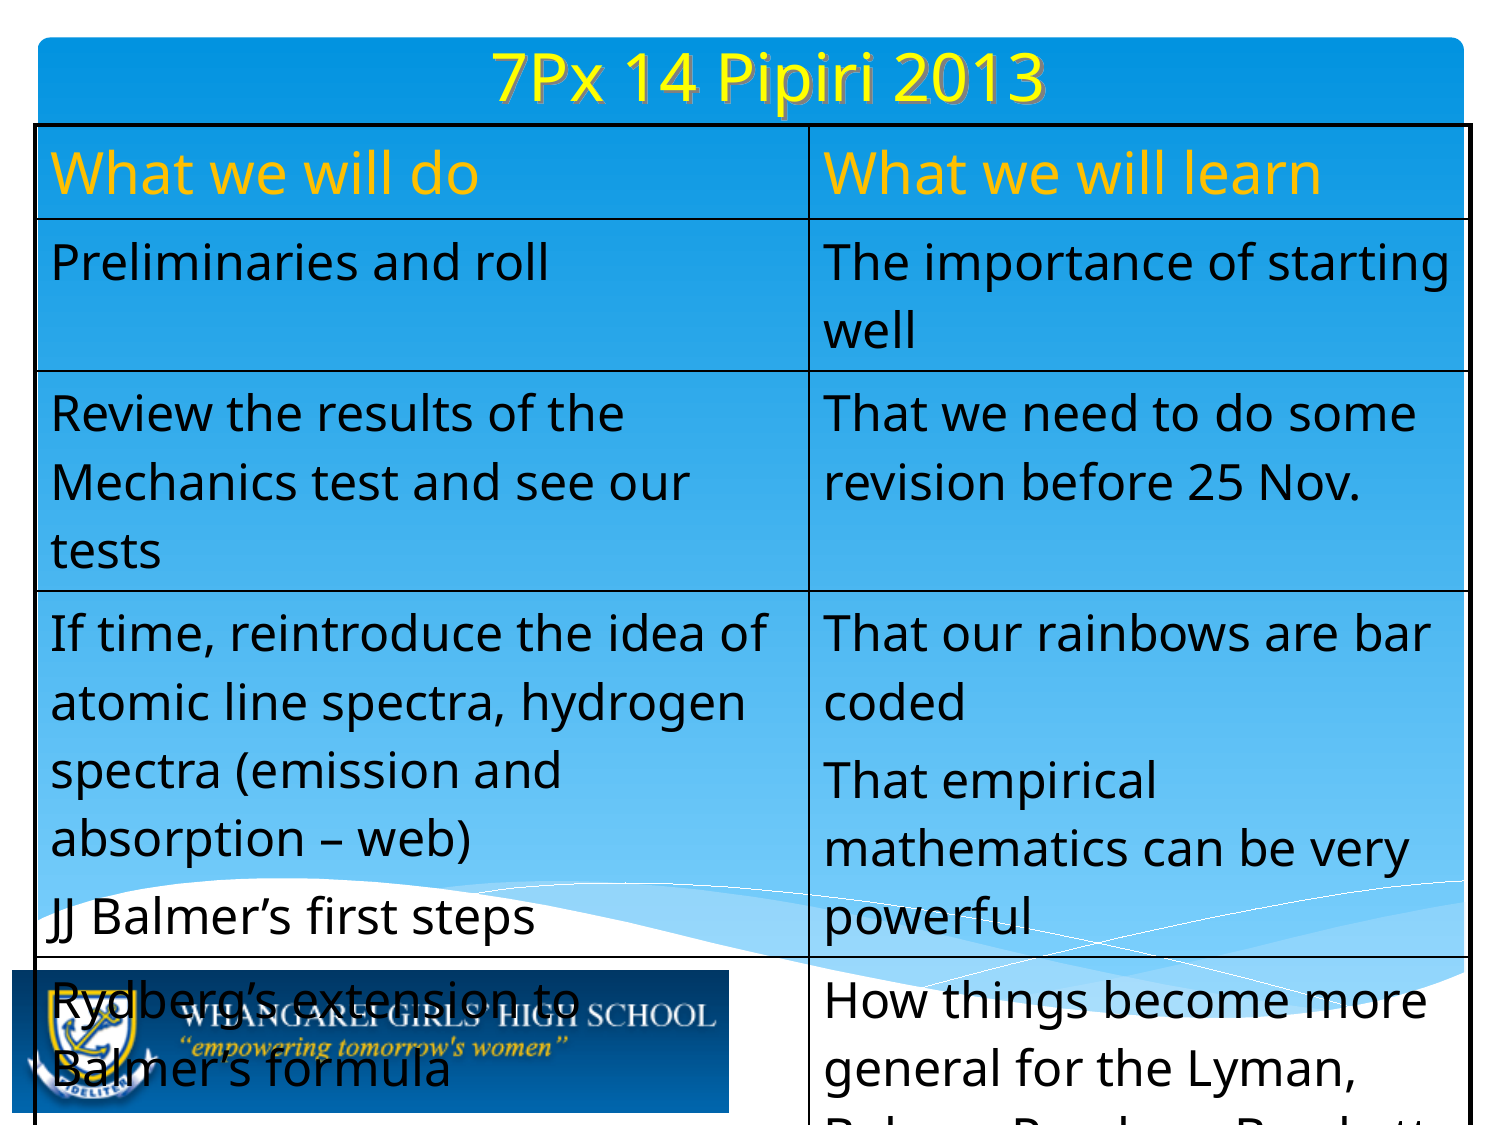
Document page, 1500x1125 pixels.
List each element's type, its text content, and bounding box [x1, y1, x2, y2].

text_box 7Px 14 Pipiri 2013 [162, 24, 1375, 123]
table_cell The importance of starting well [810, 220, 1468, 370]
table_cell If time, reintroduce the idea of atomic line spectra, hydrogen spectra (emission and absorption – web) JJ Balmer’s first steps [37, 592, 808, 956]
table_cell Rydberg’s extension to Balmer’s formula [37, 958, 808, 1125]
table_header What we will do [37, 127, 808, 218]
table_cell That we need to do some revision before 25 Nov. [810, 372, 1468, 590]
table_cell Preliminaries and roll [37, 220, 808, 370]
table_header What we will learn [810, 127, 1468, 218]
picture [12, 970, 729, 1113]
table_cell That our rainbows are bar coded That empirical mathematics can be very powerful [810, 592, 1468, 956]
table_cell Review the results of the Mechanics test and see our tests [37, 372, 808, 590]
table_cell How things become more general for the Lyman, Balmer, Paschen, Brackett and Pfund series [810, 958, 1468, 1125]
